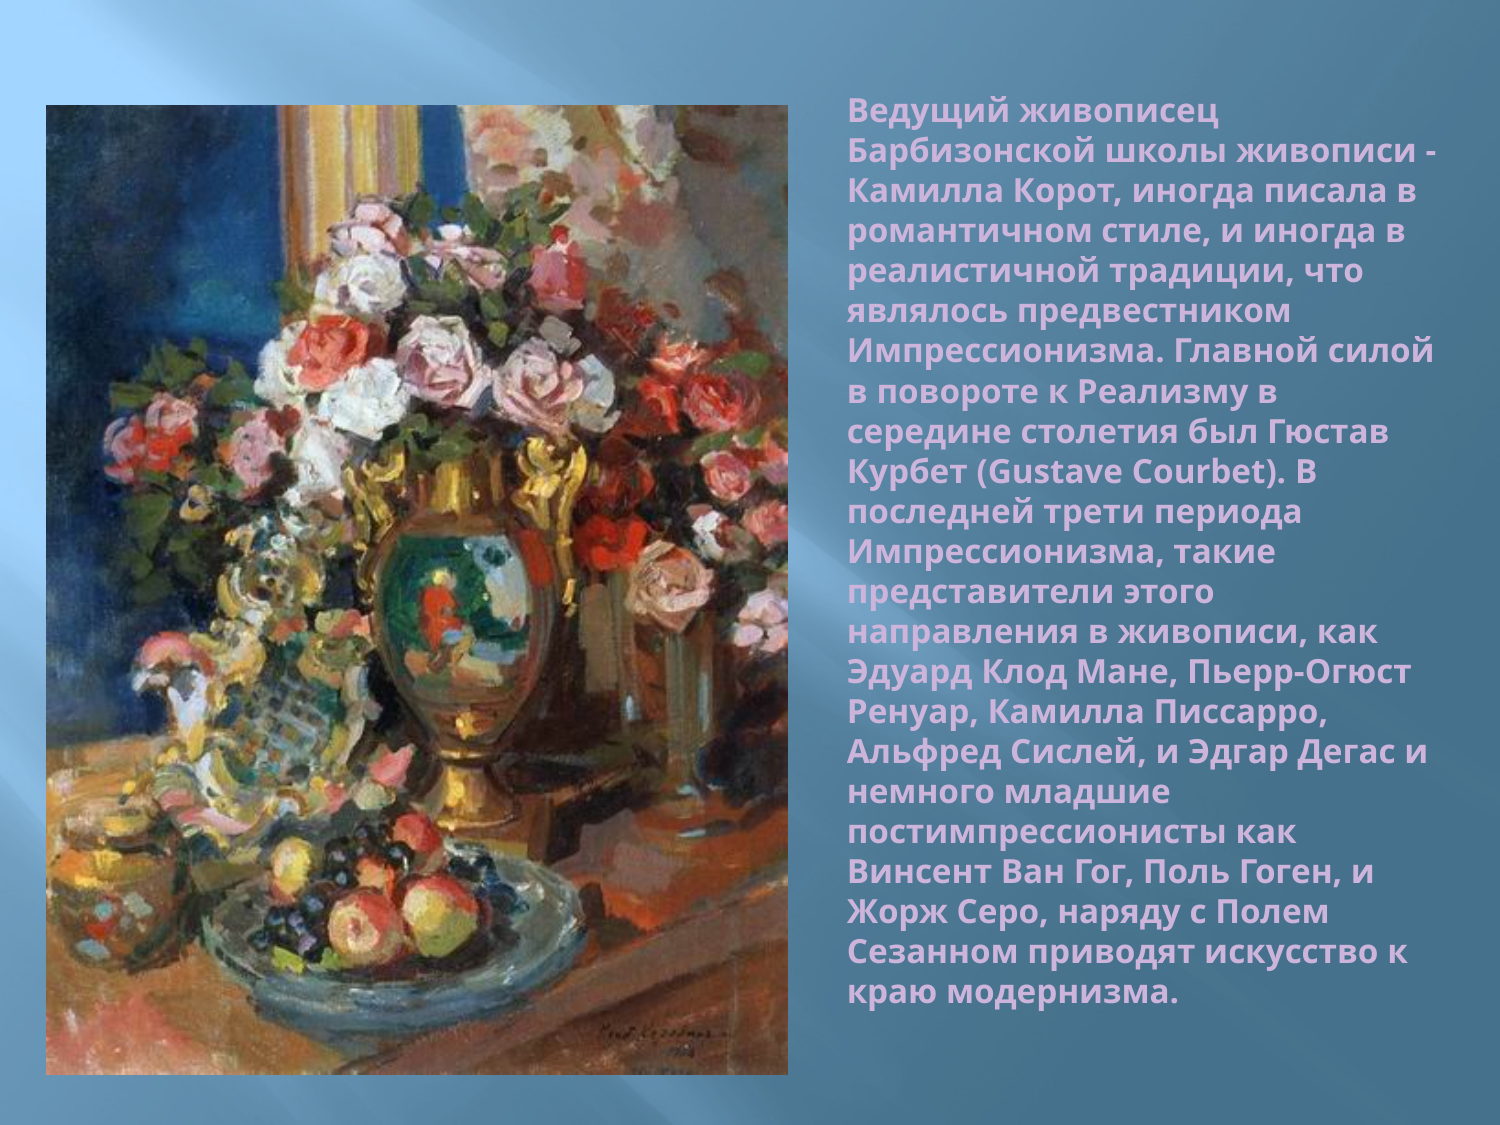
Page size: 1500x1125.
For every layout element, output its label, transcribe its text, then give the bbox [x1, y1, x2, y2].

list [46, 105, 788, 1075]
list Ведущий живописец Барбизонской школы живописи - Камилла Корот, иногда писала в романтичном стиле, и иногда в реалистичной традиции, что являлось предвестником Импрессионизма. Главной силой в повороте к Реализму в середине столетия был Гюстав Курбет (Gustave Courbet). В последней трети периода Импрессионизма, такие представители этого направления в живописи, как Эдуард Клод Мане, Пьерр-Огюст Ренуар, Камилла Писсарро, Альфред Сислей, и Эдгар Дегас и немного младшие постимпрессионисты как Винсент Ван Гог, Поль Гоген, и Жорж Серо, наряду с Полем Сезанном приводят искусство к краю модернизма. [832, 82, 1454, 1079]
